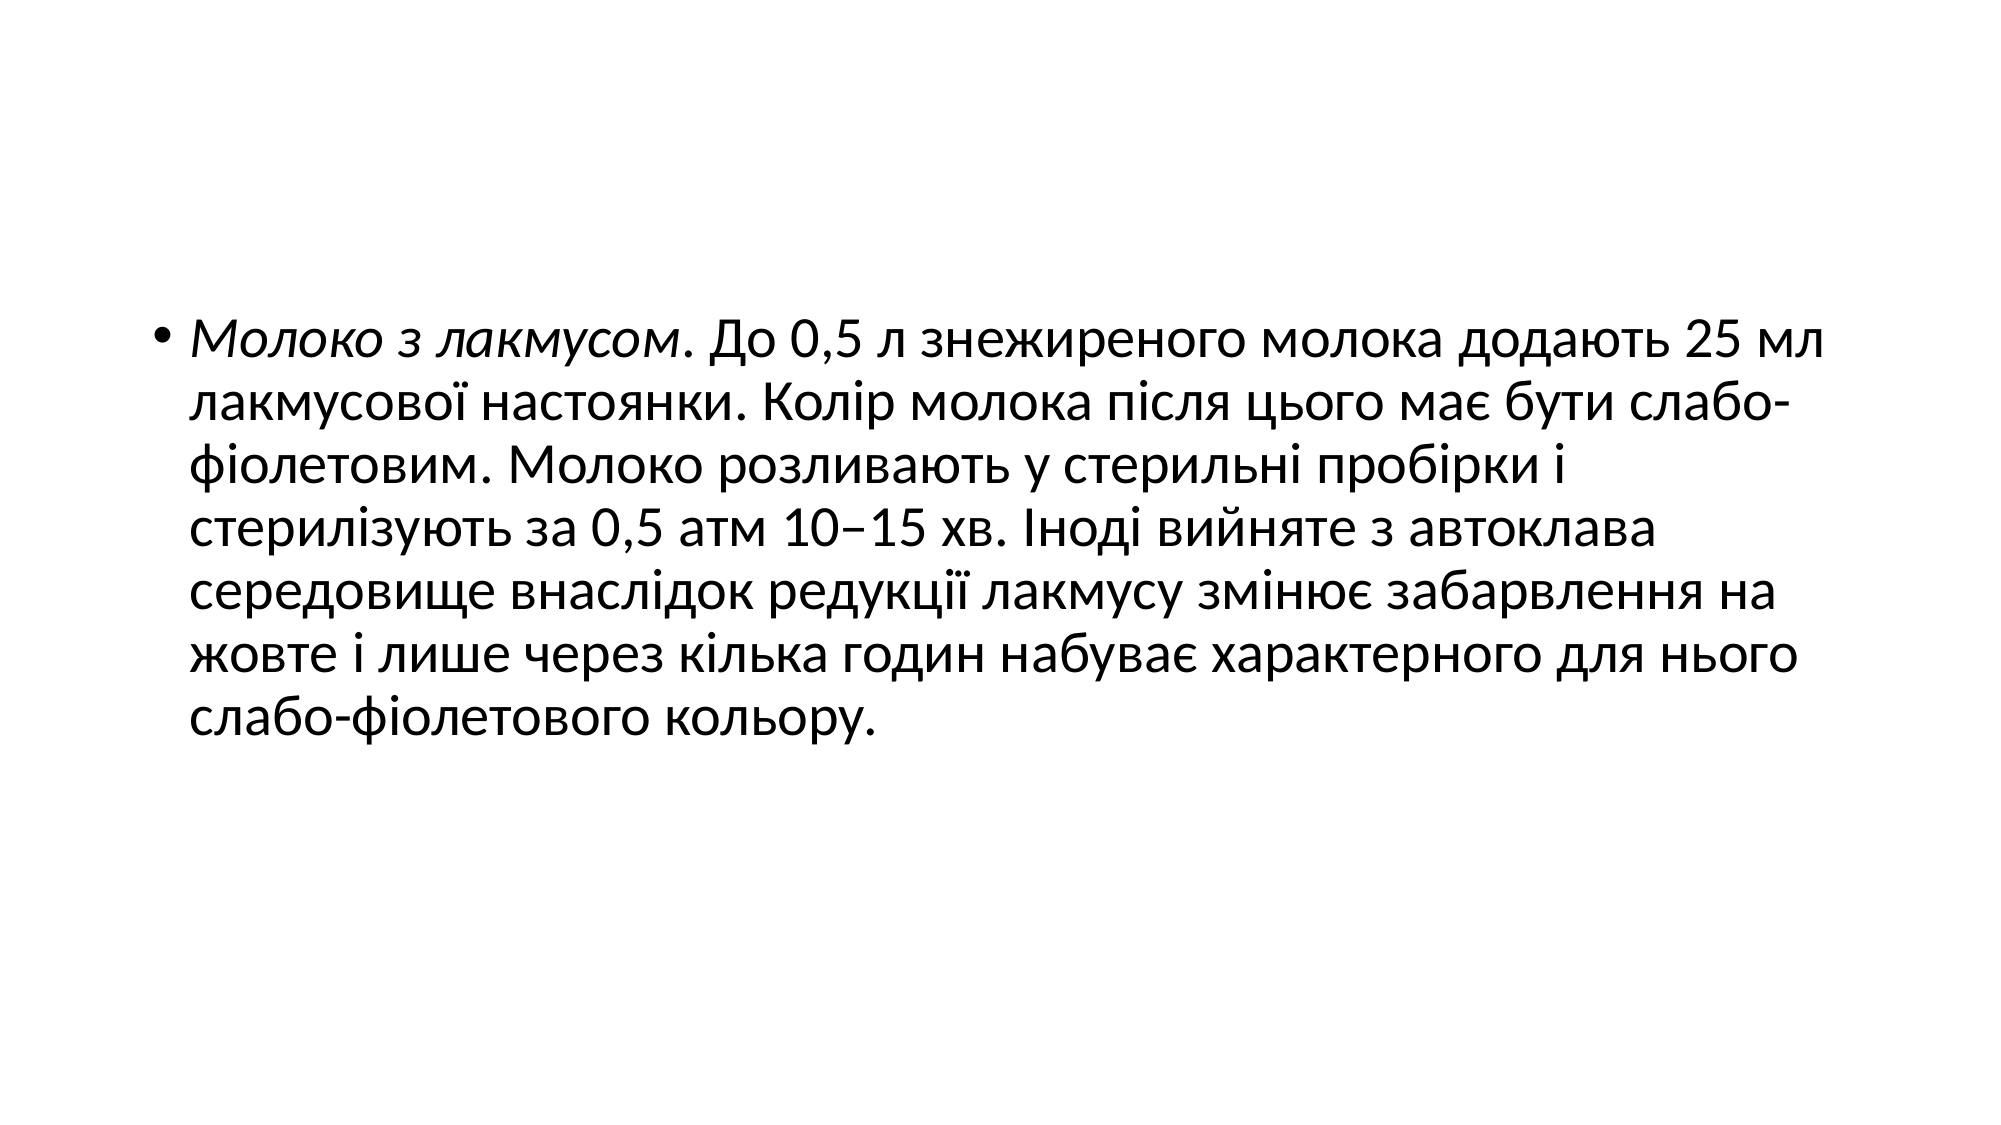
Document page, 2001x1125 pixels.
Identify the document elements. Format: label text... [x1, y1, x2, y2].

list Молоко з лакмусом. До 0,5 л знежиреного молока додають 25 мл лакмусової настоянки. Колір молока після цього має бути слабо-фіолетовим. Молоко розливають у стерильні пробірки і стерилізують за 0,5 атм 10–15 хв. Іноді вийняте з автоклава середовище внаслідок редукції лакмусу змінює забарвлення на жовте і лише через кілька годин набуває характерного для нього слабо-фіолетового кольору. [137, 299, 1863, 1014]
